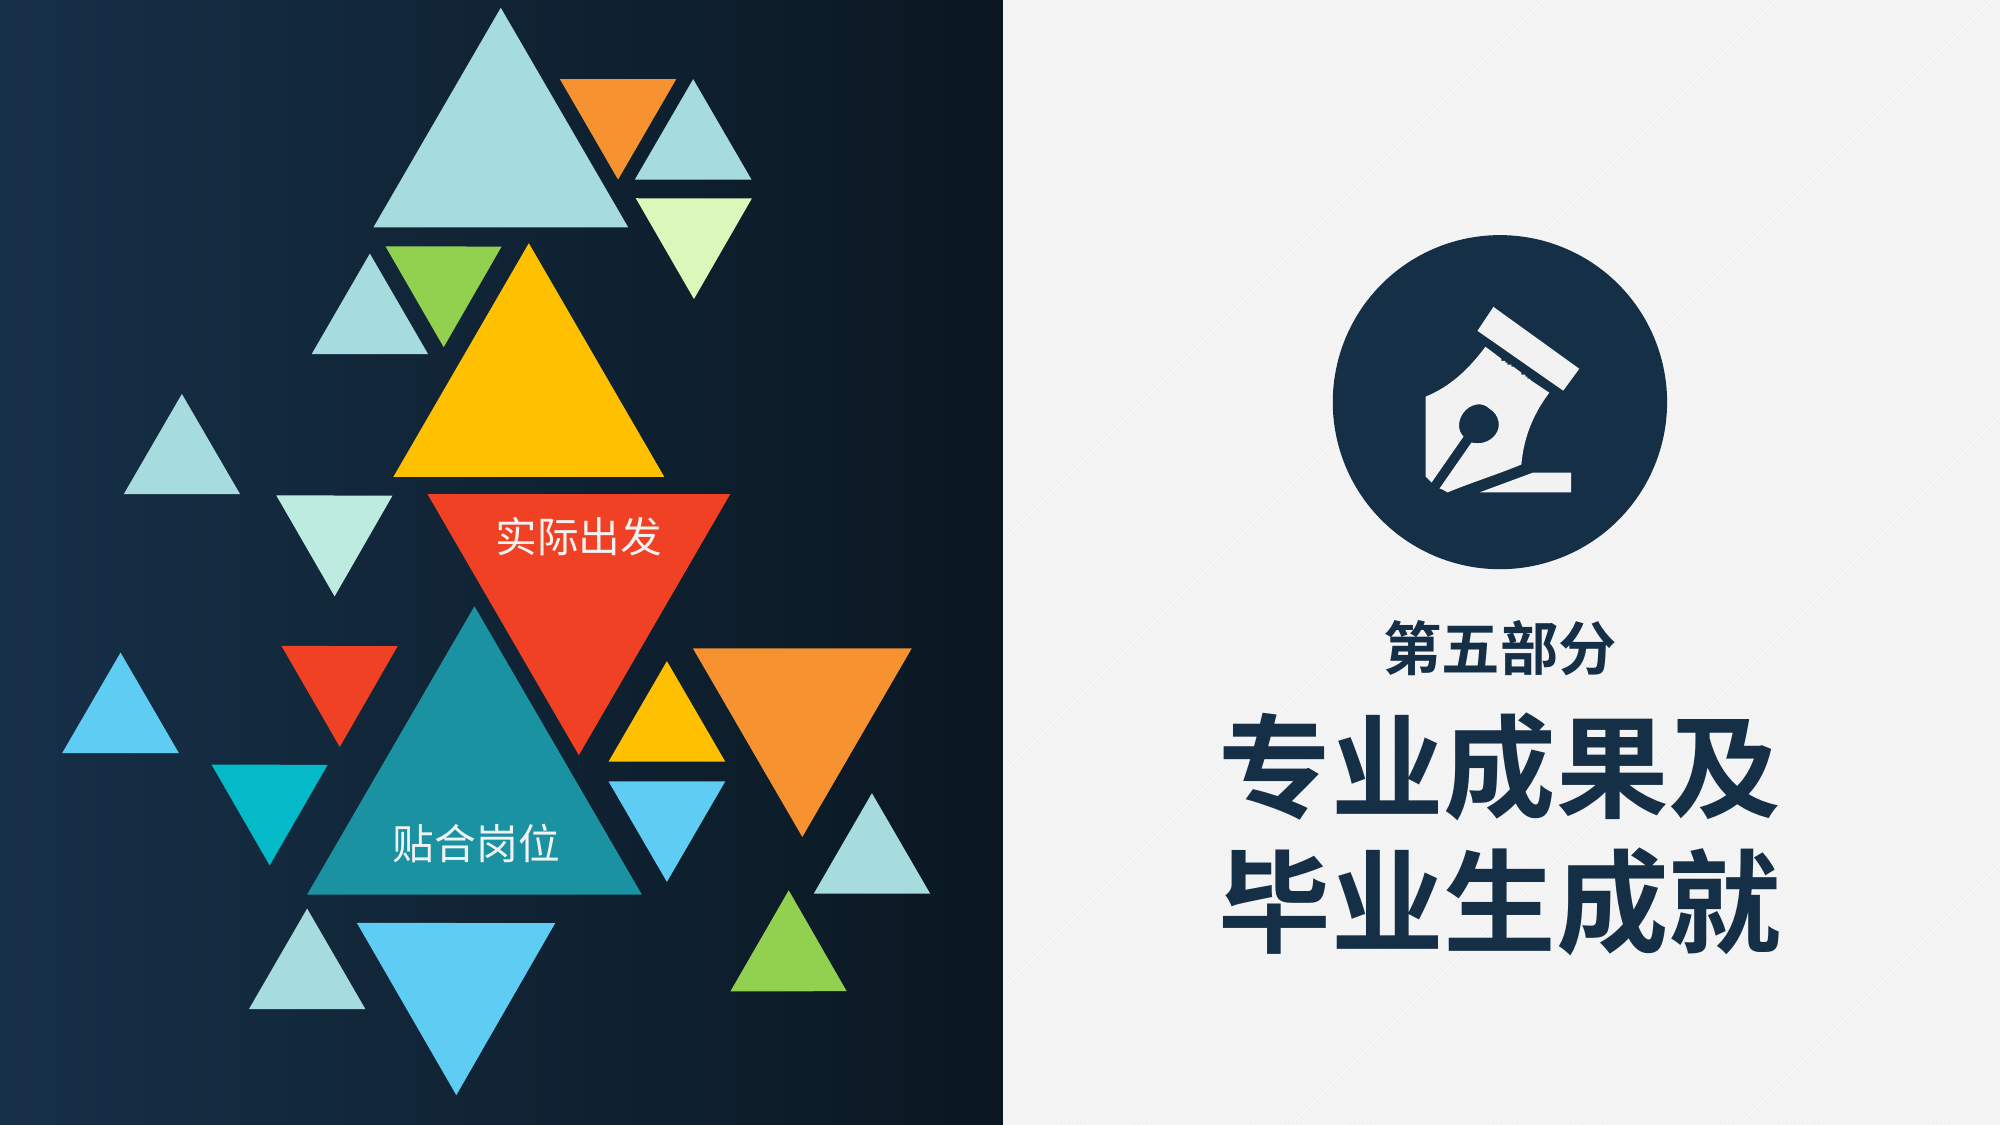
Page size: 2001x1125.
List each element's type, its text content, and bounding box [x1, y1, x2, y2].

text_box [691, 647, 914, 840]
text_box [121, 391, 242, 496]
text_box [247, 906, 368, 1011]
text_box [606, 659, 728, 763]
text_box [811, 791, 932, 895]
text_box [1332, 235, 1668, 570]
text_box [279, 644, 400, 749]
text_box [383, 245, 504, 350]
text_box [209, 763, 330, 868]
text_box [606, 780, 728, 884]
text_box [371, 5, 630, 229]
text_box [425, 493, 732, 758]
text_box 实际出发 [480, 503, 678, 569]
text_box [60, 650, 181, 755]
text_box [309, 251, 430, 356]
text_box 第五部分 [1368, 604, 1632, 690]
text_box [305, 604, 644, 896]
text_box 专业成果及 毕业生成就 [1203, 689, 1797, 975]
text_box [633, 197, 754, 302]
text_box [274, 494, 395, 599]
text_box [633, 77, 754, 181]
text_box [728, 888, 849, 993]
text_box [558, 78, 679, 182]
text_box 贴合岗位 [378, 810, 575, 876]
text_box [355, 921, 557, 1098]
text_box [391, 241, 667, 478]
